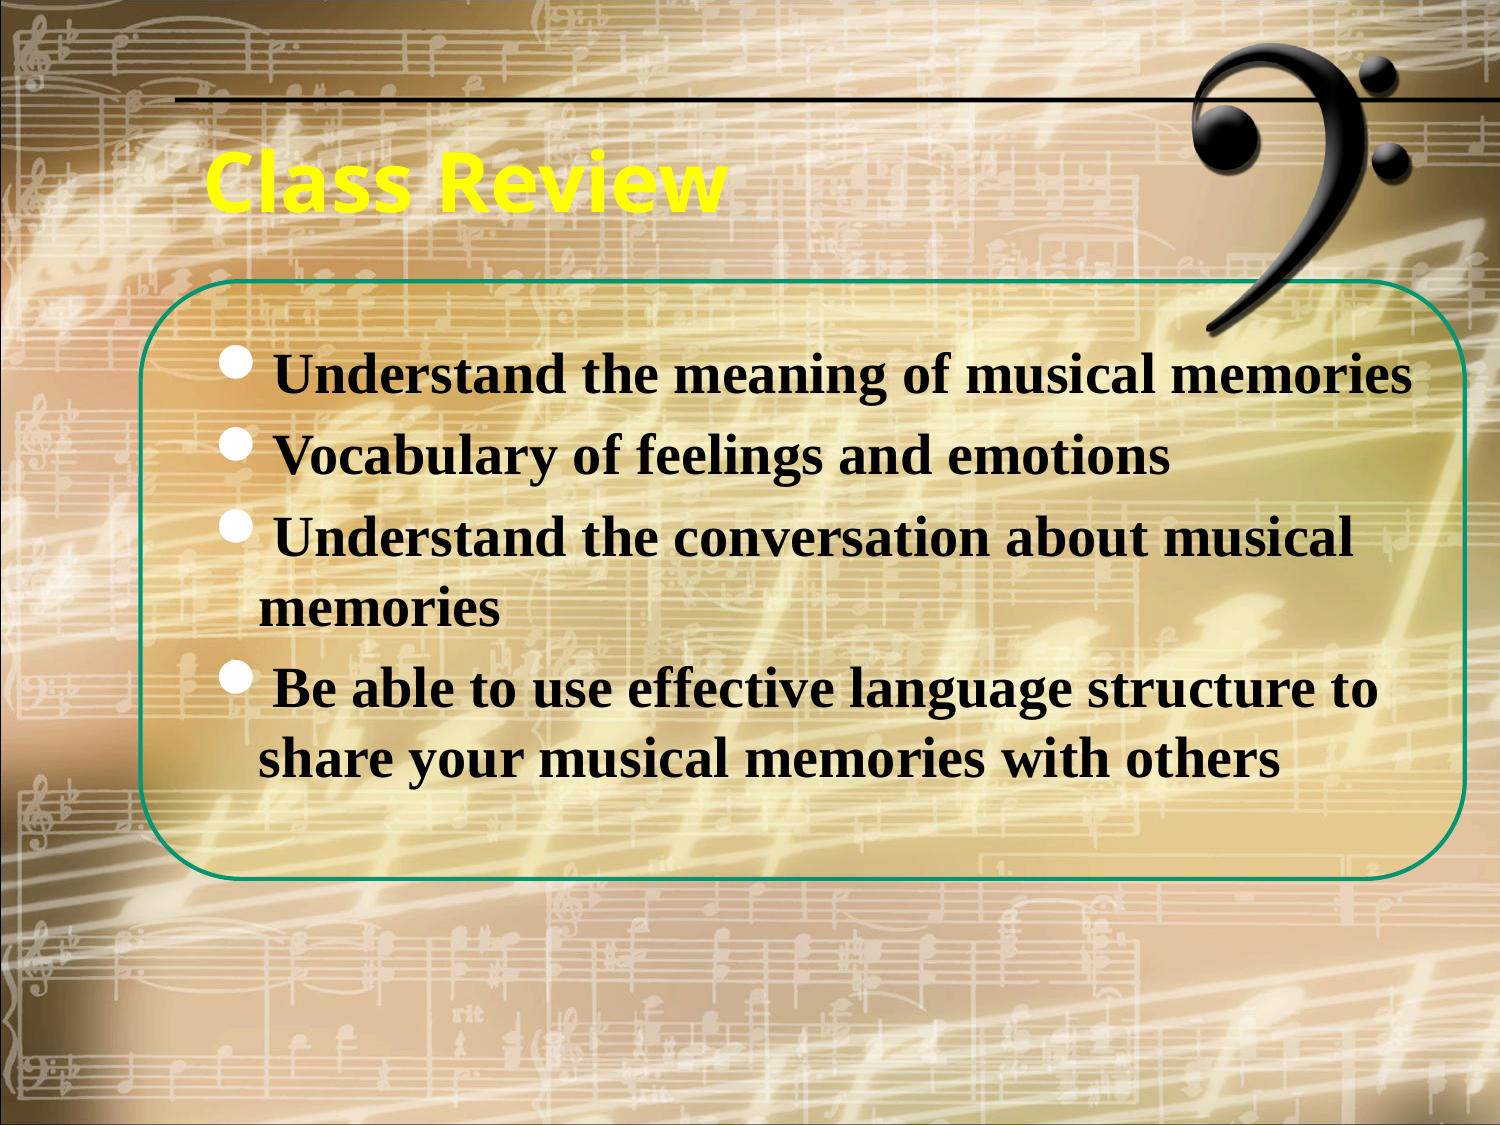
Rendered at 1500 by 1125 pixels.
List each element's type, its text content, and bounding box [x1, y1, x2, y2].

title Class Review [187, 112, 821, 247]
text_box [138, 288, 198, 872]
text_box [1430, 302, 1467, 858]
list Understand the meaning of musical memories Vocabulary of feelings and emotions Understand the conversation about musical memories Be able to use effective language structure to share your musical memories with others [198, 245, 1430, 989]
picture [0, 0, 1500, 1125]
